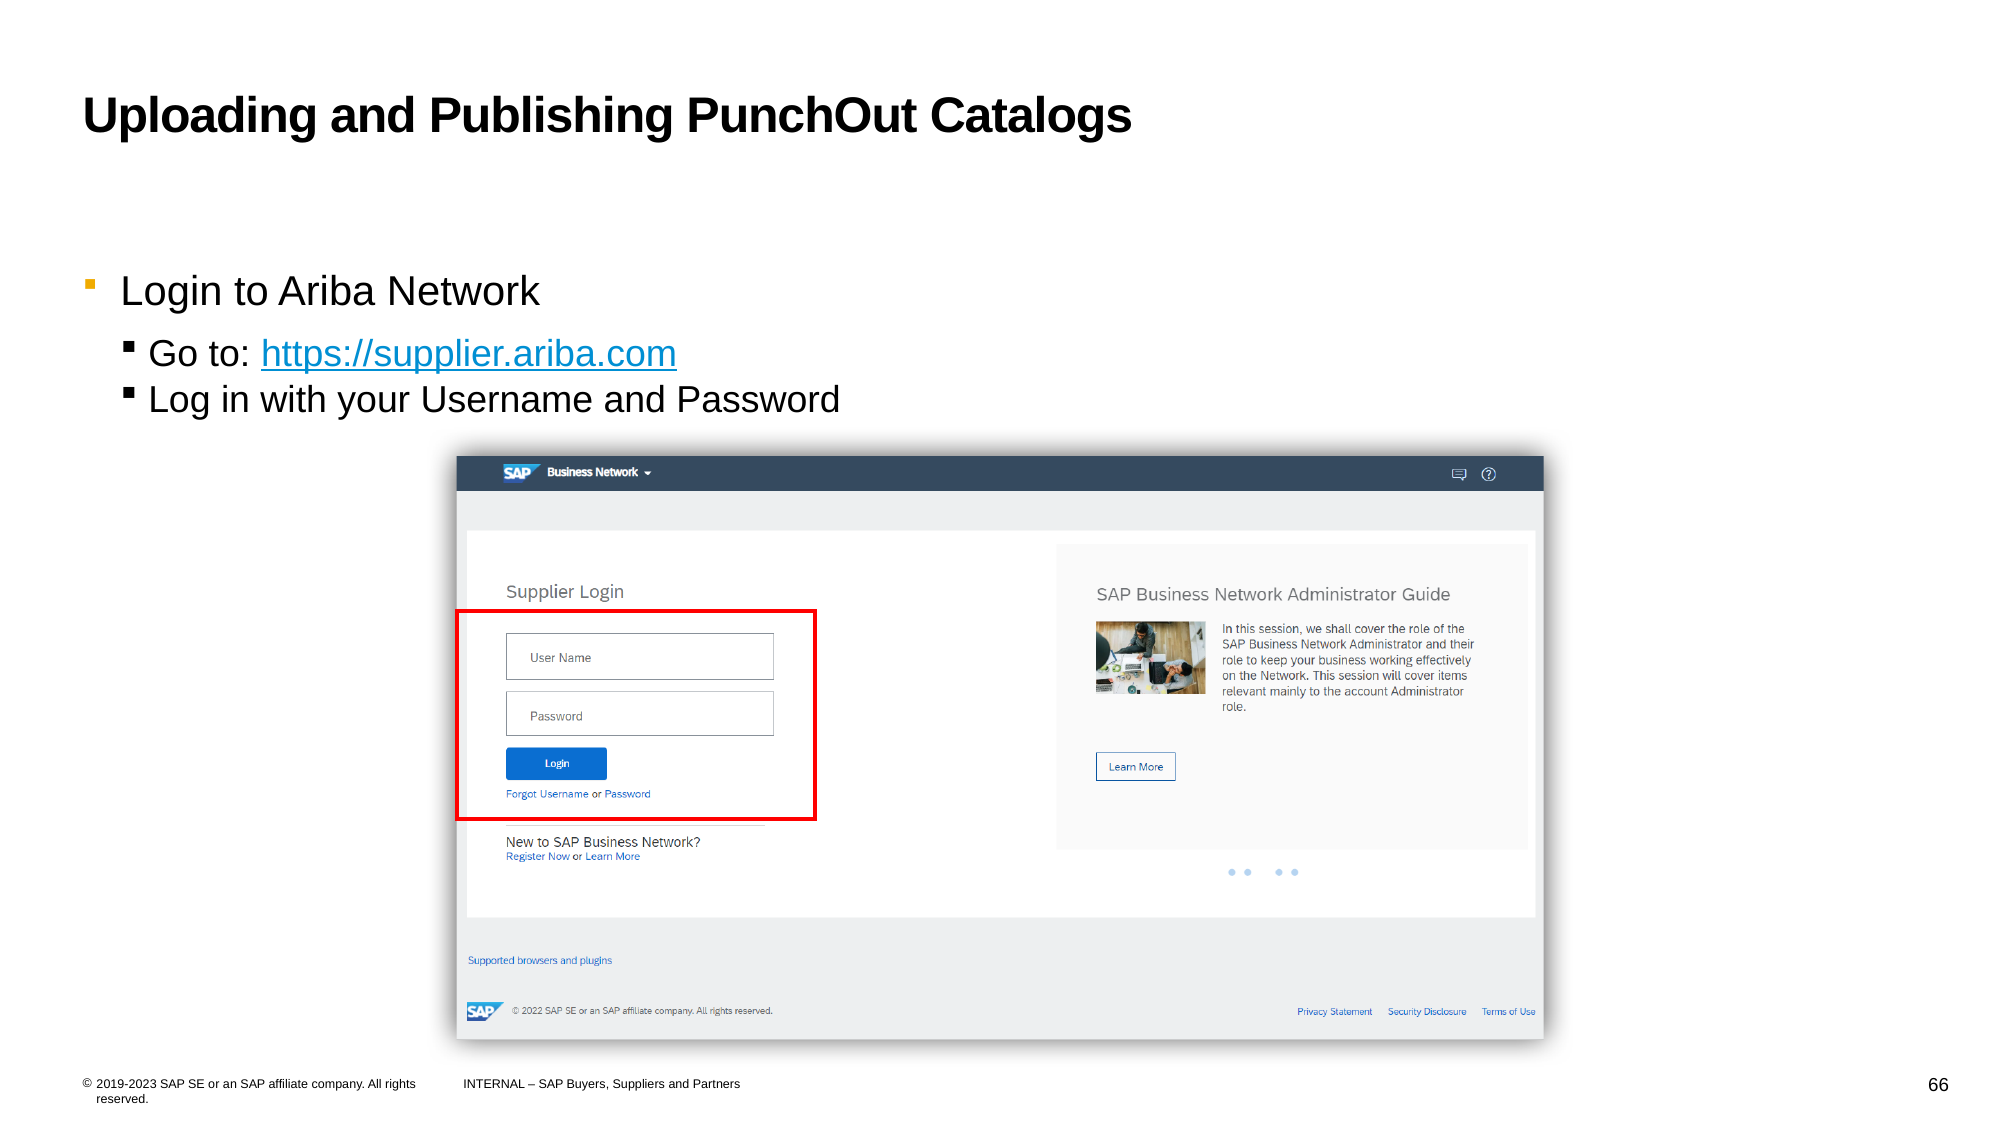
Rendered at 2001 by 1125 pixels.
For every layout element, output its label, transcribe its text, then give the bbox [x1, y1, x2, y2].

title Uploading and Publishing PunchOut Catalogs [82, 82, 1918, 144]
list Login to Ariba Network Go to: https://supplier.ariba.com Log in with your Username and Password [82, 265, 1918, 1040]
picture [456, 456, 1544, 1040]
